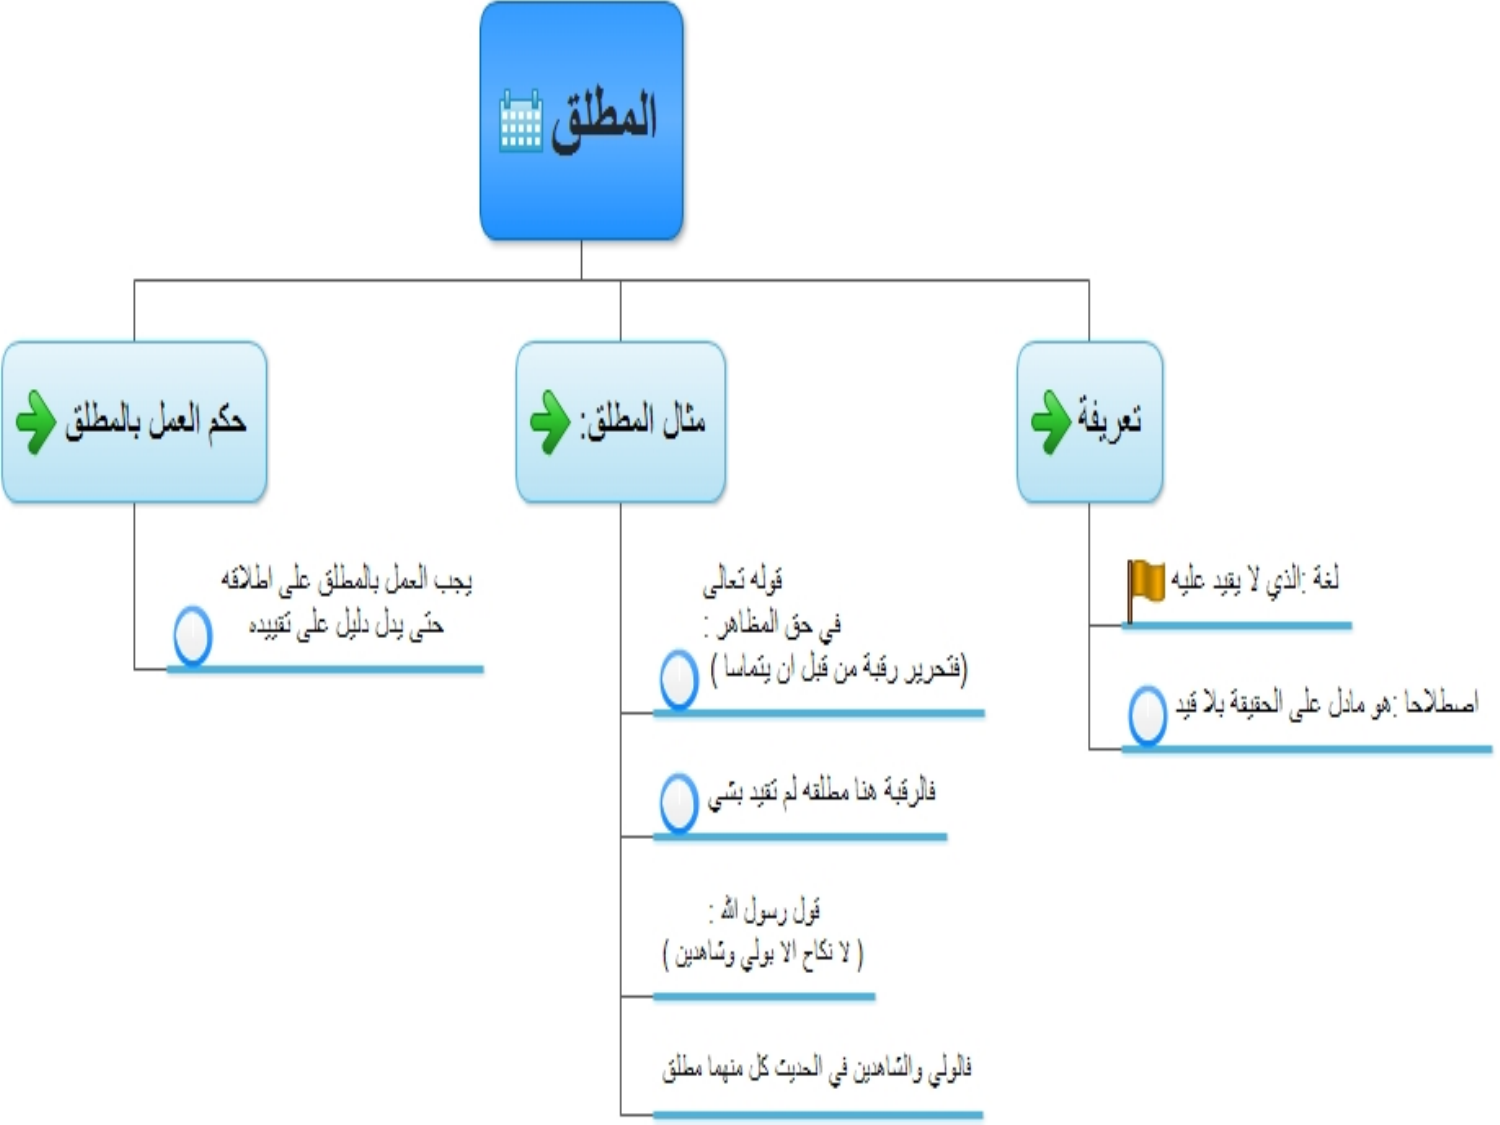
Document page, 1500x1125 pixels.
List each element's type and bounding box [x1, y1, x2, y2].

list [0, 0, 1500, 1125]
